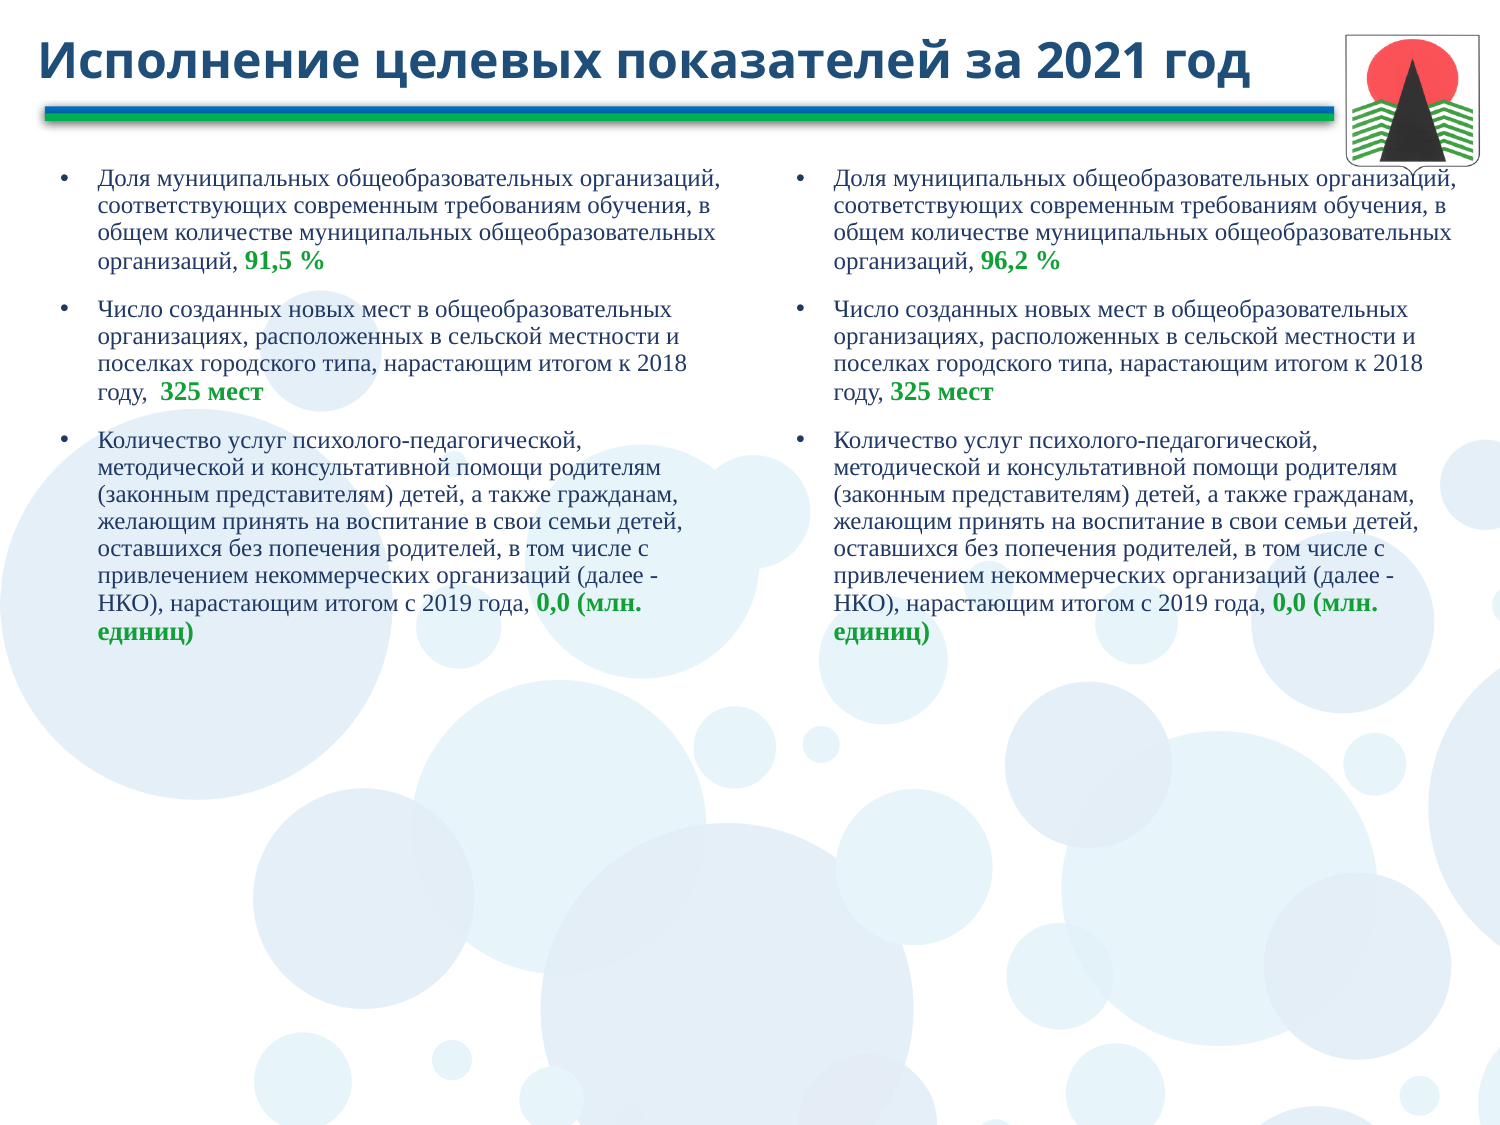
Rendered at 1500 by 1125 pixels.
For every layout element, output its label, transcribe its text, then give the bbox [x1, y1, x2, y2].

picture [1344, 33, 1481, 180]
list Доля муниципальных общеобразовательных организаций, соответствующих современным требованиям обучения, в общем количестве муниципальных общеобразовательных организаций, 96,2 % Число созданных новых мест в общеобразовательных организациях, расположенных в сельской местности и поселках городского типа, нарастающим итогом к 2018 году, 325 мест Количество услуг психолого-педагогической, методической и консультативной помощи родителям (законным представителям) детей, а также гражданам, желающим принять на воспитание в свои семьи детей, оставшихся без попечения родителей, в том числе с привлечением некоммерческих организаций (далее - НКО), нарастающим итогом с 2019 года, 0,0 (млн. единиц) [781, 157, 1481, 1007]
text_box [514, 603, 949, 664]
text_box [44, 106, 1335, 121]
list Доля муниципальных общеобразовательных организаций, соответствующих современным требованиям обучения, в общем количестве муниципальных общеобразовательных организаций, 91,5 % Число созданных новых мест в общеобразовательных организациях, расположенных в сельской местности и поселках городского типа, нарастающим итогом к 2018 году, 325 мест Количество услуг психолого-педагогической, методической и консультативной помощи родителям (законным представителям) детей, а также гражданам, желающим принять на воспитание в свои семьи детей, оставшихся без попечения родителей, в том числе с привлечением некоммерческих организаций (далее - НКО), нарастающим итогом с 2019 года, 0,0 (млн. единиц) [45, 157, 747, 1117]
text_box Исполнение целевых показателей за 2021 год [22, 21, 1406, 157]
